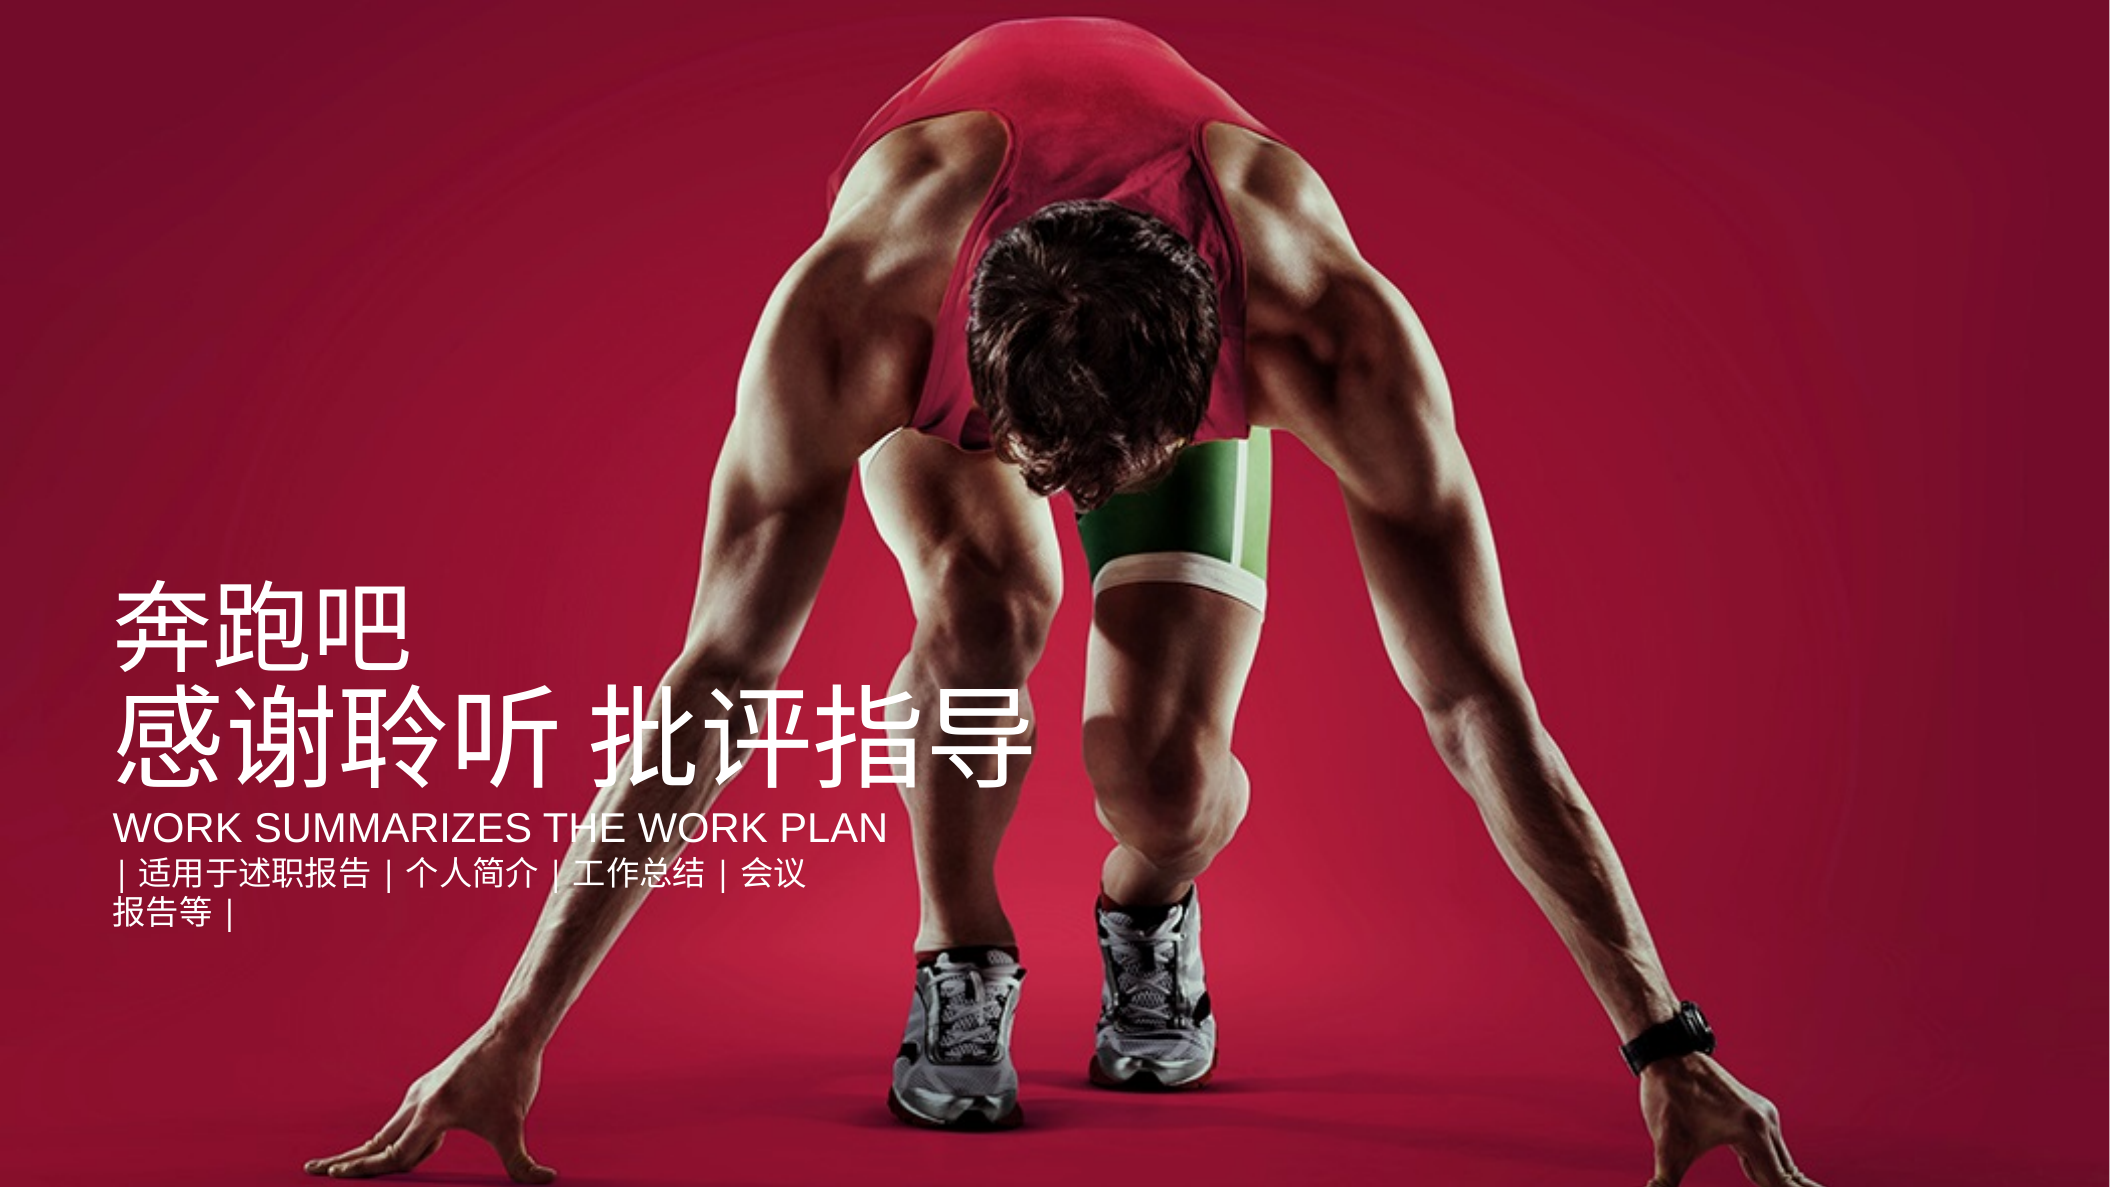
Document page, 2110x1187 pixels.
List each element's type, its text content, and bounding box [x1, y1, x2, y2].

text_box [0, 0, 2110, 1187]
text_box |适用于述职报告|个人简介|工作总结|会议报告等| [97, 844, 848, 939]
text_box 感谢聆听 批评指导 [97, 659, 1161, 810]
text_box WORK SUMMARIZES THE WORK PLAN [97, 793, 972, 859]
text_box 奔跑吧 [97, 557, 547, 693]
